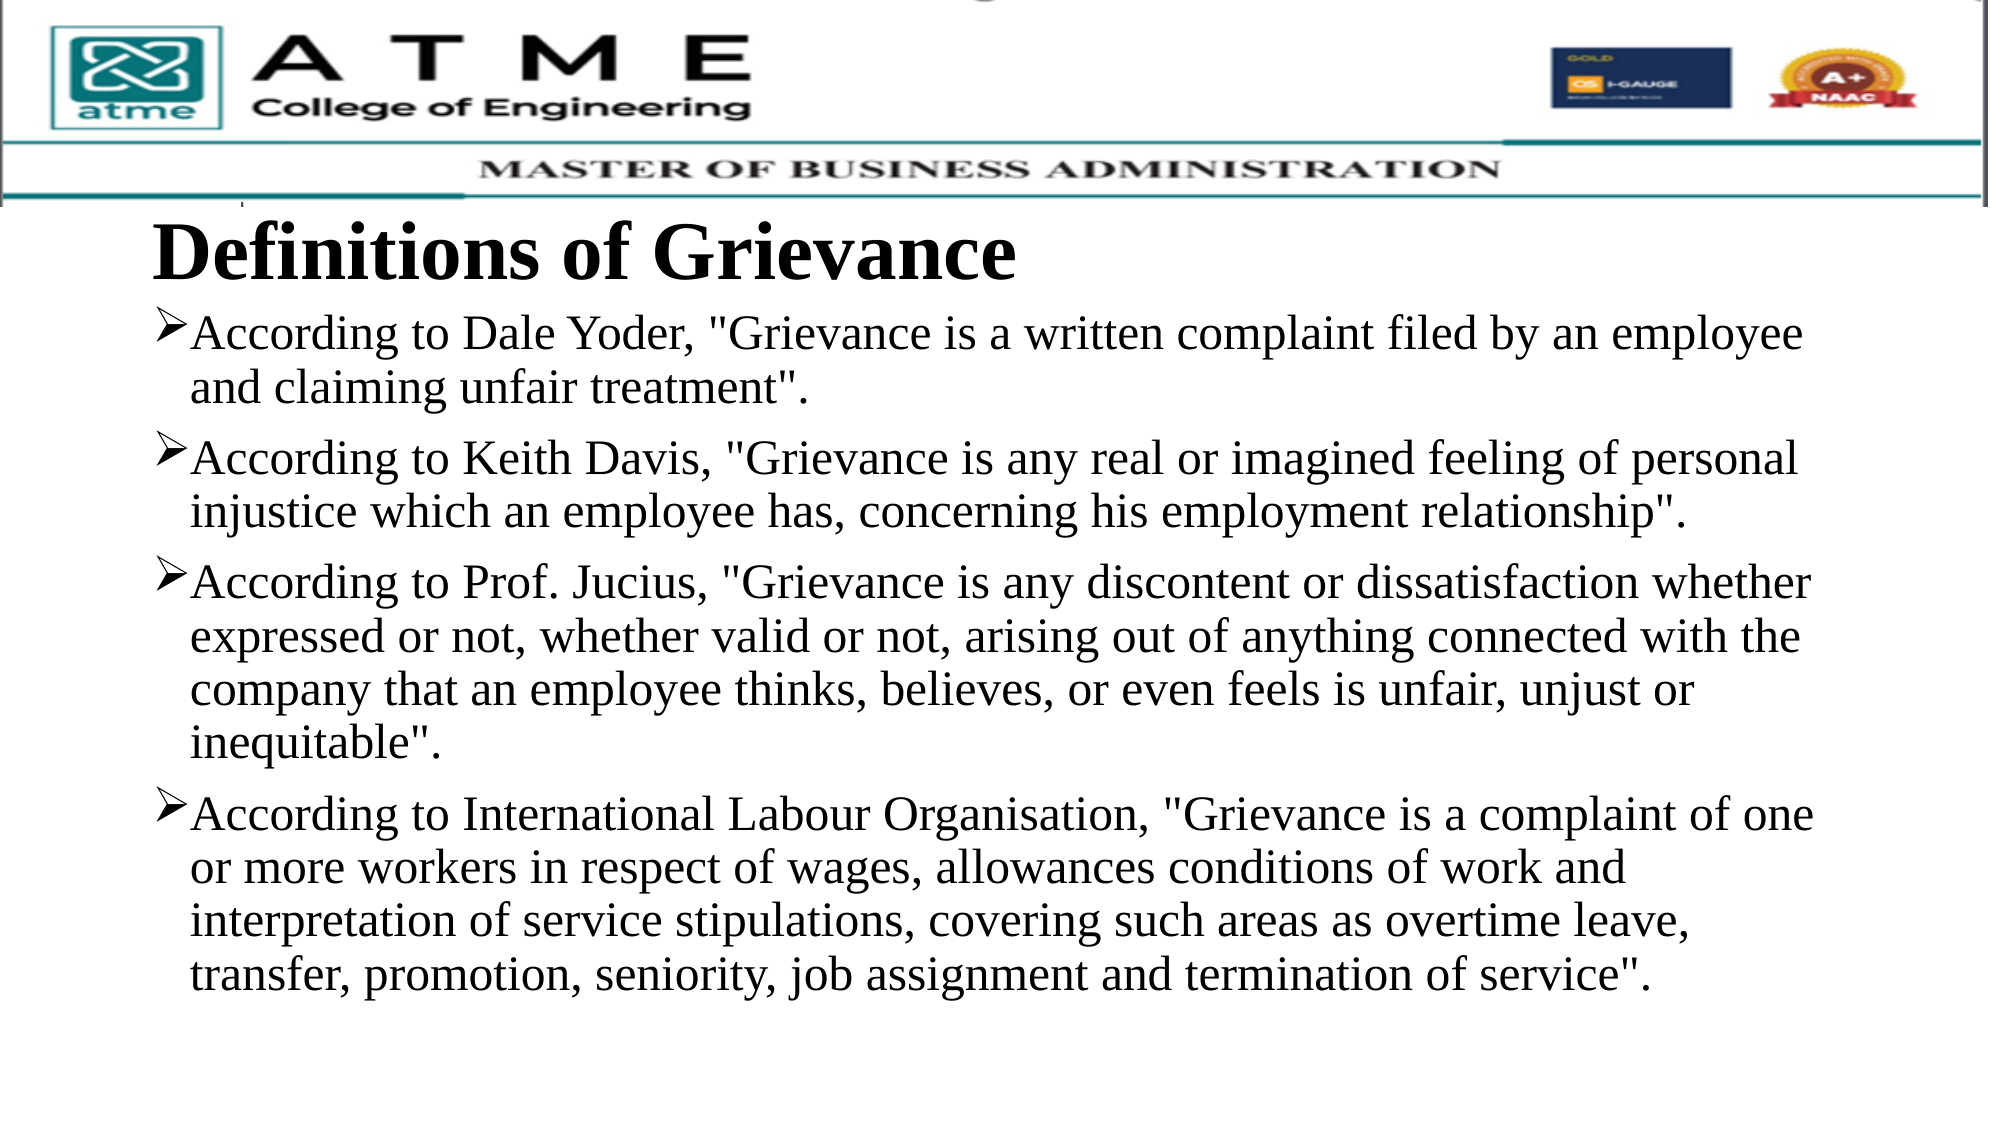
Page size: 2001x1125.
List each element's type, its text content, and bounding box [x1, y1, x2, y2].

picture [0, 0, 1988, 207]
title Definitions of Grievance [137, 143, 1863, 299]
list According to Dale Yoder, "Grievance is a written complaint filed by an employee and claiming unfair treatment". According to Keith Davis, "Grievance is any real or imagined feeling of personal injustice which an employee has, concerning his employment relationship". According to Prof. Jucius, "Grievance is any discontent or dissatisfaction whether expressed or not, whether valid or not, arising out of anything connected with the company that an employee thinks, believes, or even feels is unfair, unjust or inequitable". According to International Labour Organisation, "Grievance is a complaint of one or more workers in respect of wages, allowances conditions of work and interpretation of service stipulations, covering such areas as overtime leave, transfer, promotion, seniority, job assignment and termination of service". [137, 299, 1863, 1014]
